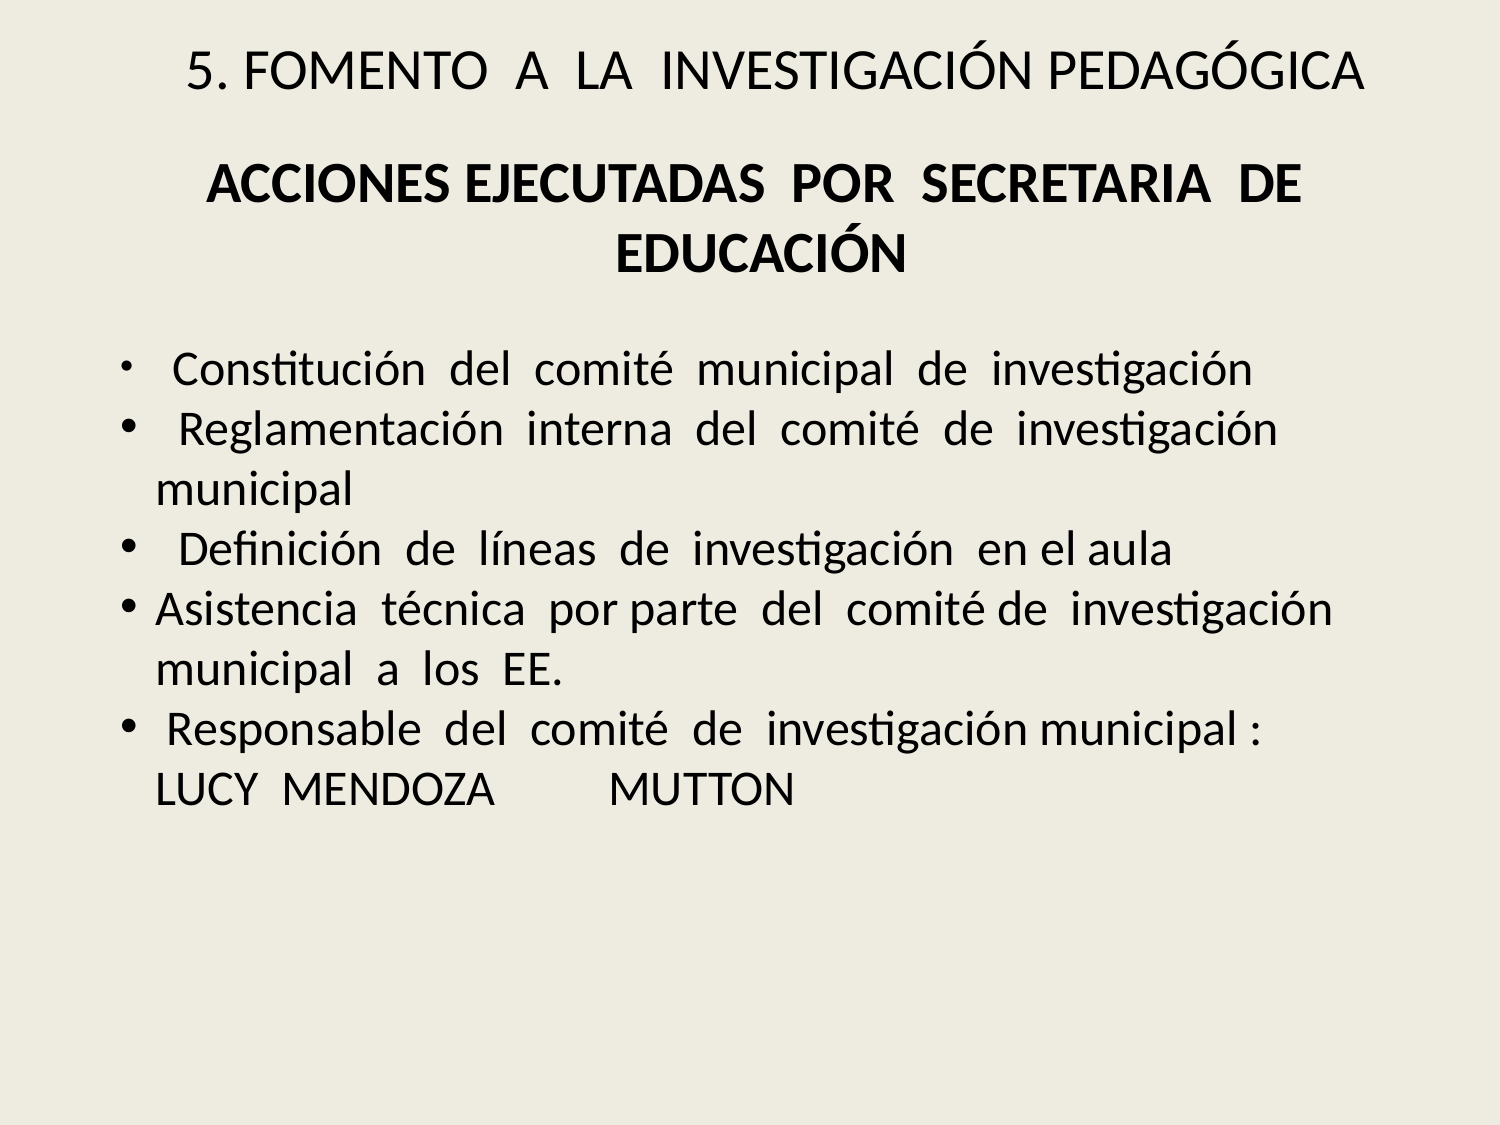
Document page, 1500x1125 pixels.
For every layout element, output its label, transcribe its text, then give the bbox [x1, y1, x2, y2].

text_box 5. FOMENTO A LA INVESTIGACIÓN PEDAGÓGICA [170, 23, 1382, 109]
text_box ACCIONES EJECUTADAS POR SECRETARIA DE EDUCACIÓN [58, 136, 1465, 292]
text_box Constitución del comité municipal de investigación Reglamentación interna del comité de investigación municipal Definición de líneas de investigación en el aula Asistencia técnica por parte del comité de investigación municipal a los EE. Responsable del comité de investigación municipal : LUCY MENDOZA MUTTON [105, 328, 1383, 823]
